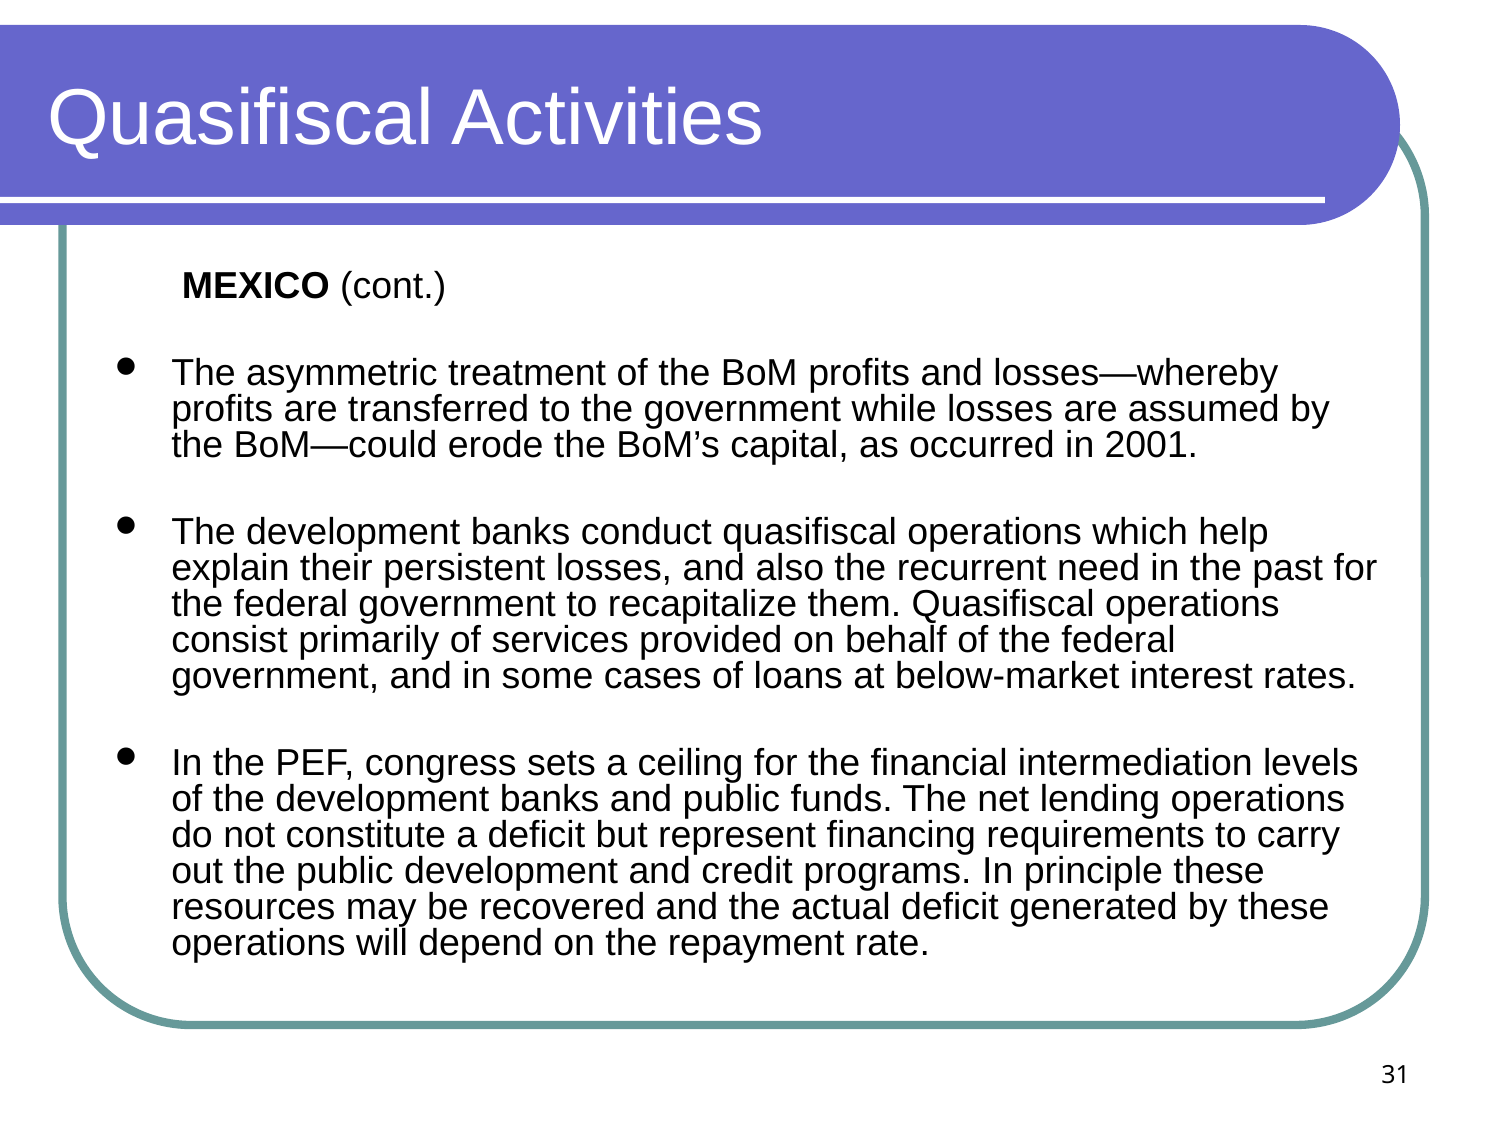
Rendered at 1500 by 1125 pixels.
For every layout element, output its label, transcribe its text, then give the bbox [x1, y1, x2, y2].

slide_number 31 [1074, 1024, 1426, 1101]
title Quasifiscal Activities [31, 37, 1348, 188]
list MEXICO (cont.) The asymmetric treatment of the BoM profits and losses—whereby profits are transferred to the government while losses are assumed by the BoM—could erode the BoM’s capital, as occurred in 2001. The development banks conduct quasifiscal operations which help explain their persistent losses, and also the recurrent need in the past for the federal government to recapitalize them. Quasifiscal operations consist primarily of services provided on behalf of the federal government, and in some cases of loans at below-market interest rates. In the PEF, congress sets a ceiling for the financial intermediation levels of the development banks and public funds. The net lending operations do not constitute a deficit but represent financing requirements to carry out the public development and credit programs. In principle these resources may be recovered and the actual deficit generated by these operations will depend on the repayment rate. [99, 262, 1401, 988]
